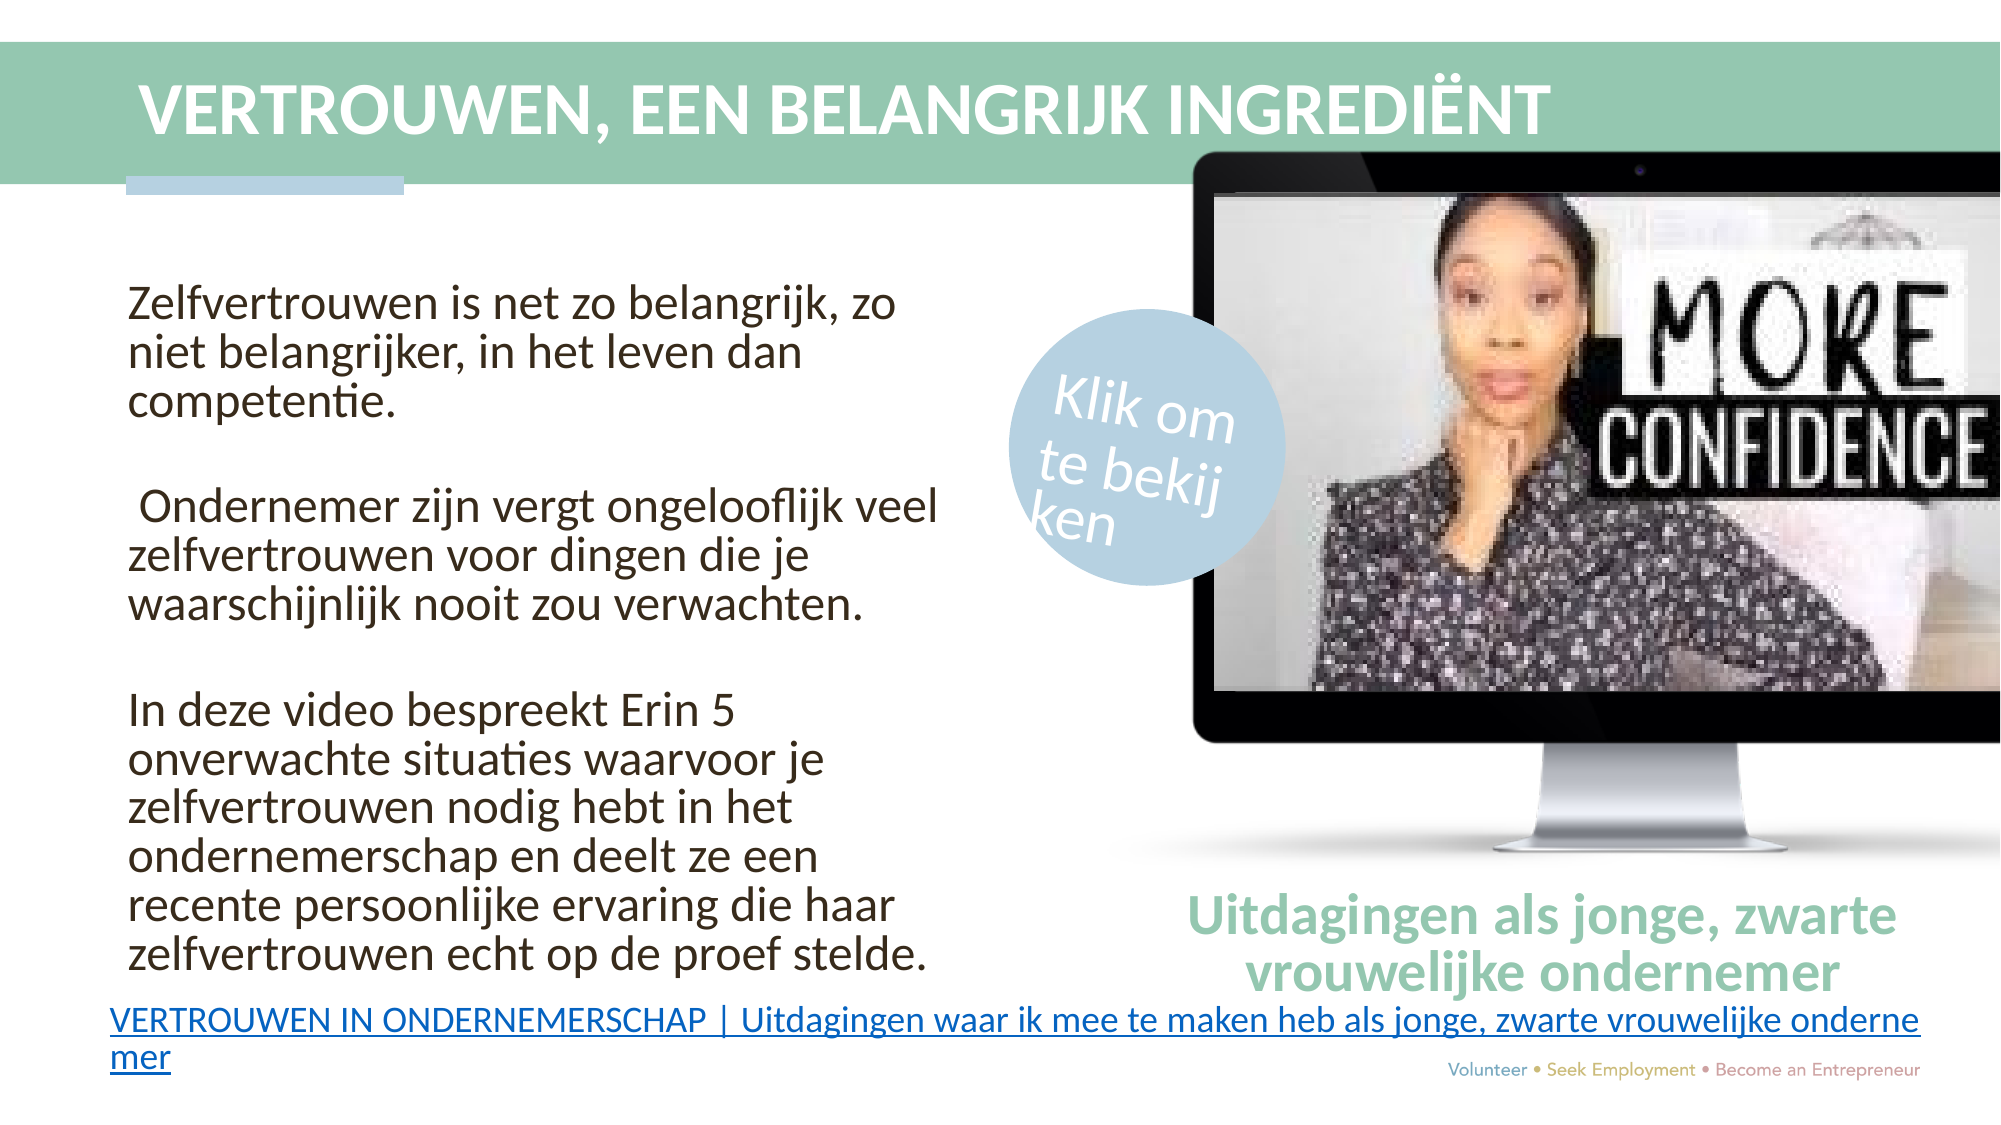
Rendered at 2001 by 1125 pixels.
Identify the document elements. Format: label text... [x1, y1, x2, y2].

text_box VERTROUWEN IN ONDERNEMERSCHAP | Uitdagingen waar ik mee te maken heb als jonge, zwarte vrouwelijke ondernemer [94, 987, 1954, 1047]
list VERTROUWEN, EEN BELANGRIJK INGREDIËNT [123, 51, 1913, 170]
list Zelfvertrouwen is net zo belangrijk, zo niet belangrijker, in het leven dan competentie. Ondernemer zijn vergt ongelooflijk veel zelfvertrouwen voor dingen die je waarschijnlijk nooit zou verwachten. In deze video bespreekt Erin 5 onverwachte situaties waarvoor je zelfvertrouwen nodig hebt in het ondernemerschap en deelt ze een recente persoonlijke ervaring die haar zelfvertrouwen echt op de proef stelde. [112, 273, 963, 977]
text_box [1008, 309, 1286, 586]
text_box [1067, 138, 2000, 309]
picture [1418, 1068, 1971, 1103]
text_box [1067, 586, 2000, 918]
text_box Uitdagingen als jonge, zwarte vrouwelijke ondernemer [1086, 918, 2000, 1068]
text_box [1214, 192, 2000, 692]
